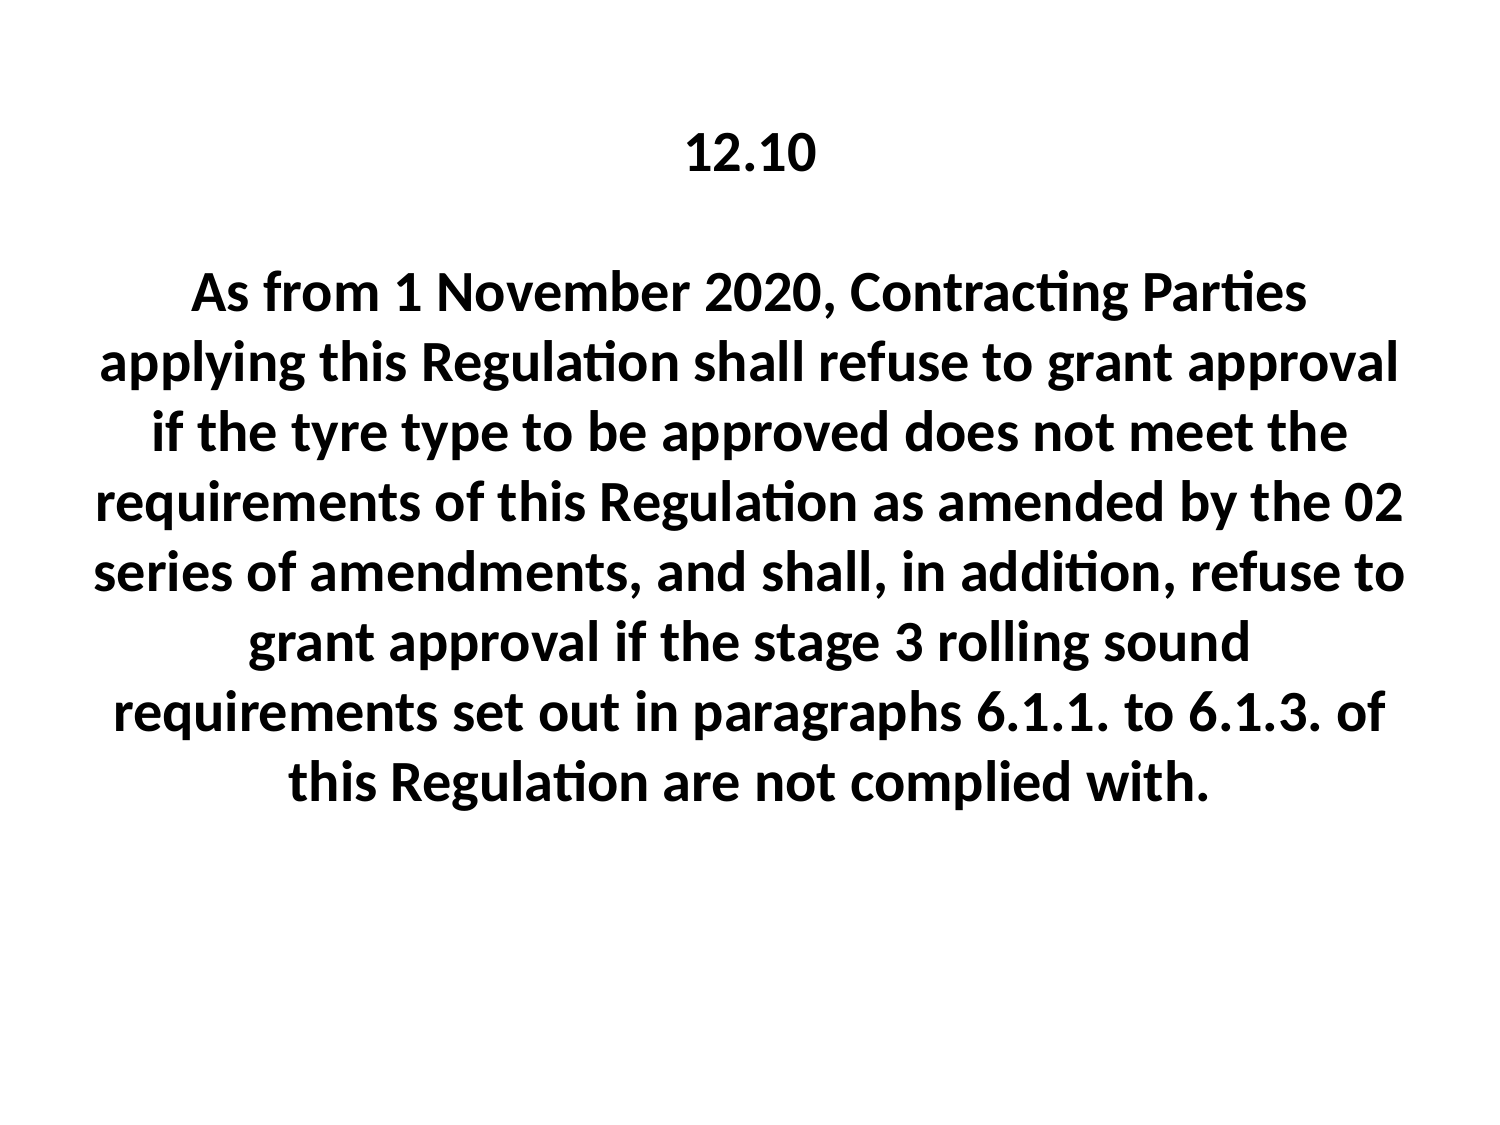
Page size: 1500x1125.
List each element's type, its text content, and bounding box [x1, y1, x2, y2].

title 12.10 As from 1 November 2020, Contracting Parties applying this Regulation shall refuse to grant approval if the tyre type to be approved does not meet the requirements of this Regulation as amended by the 02 series of amendments, and shall, in addition, refuse to grant approval if the stage 3 rolling sound requirements set out in paragraphs 6.1.1. to 6.1.3. of this Regulation are not complied with. [75, 45, 1425, 882]
